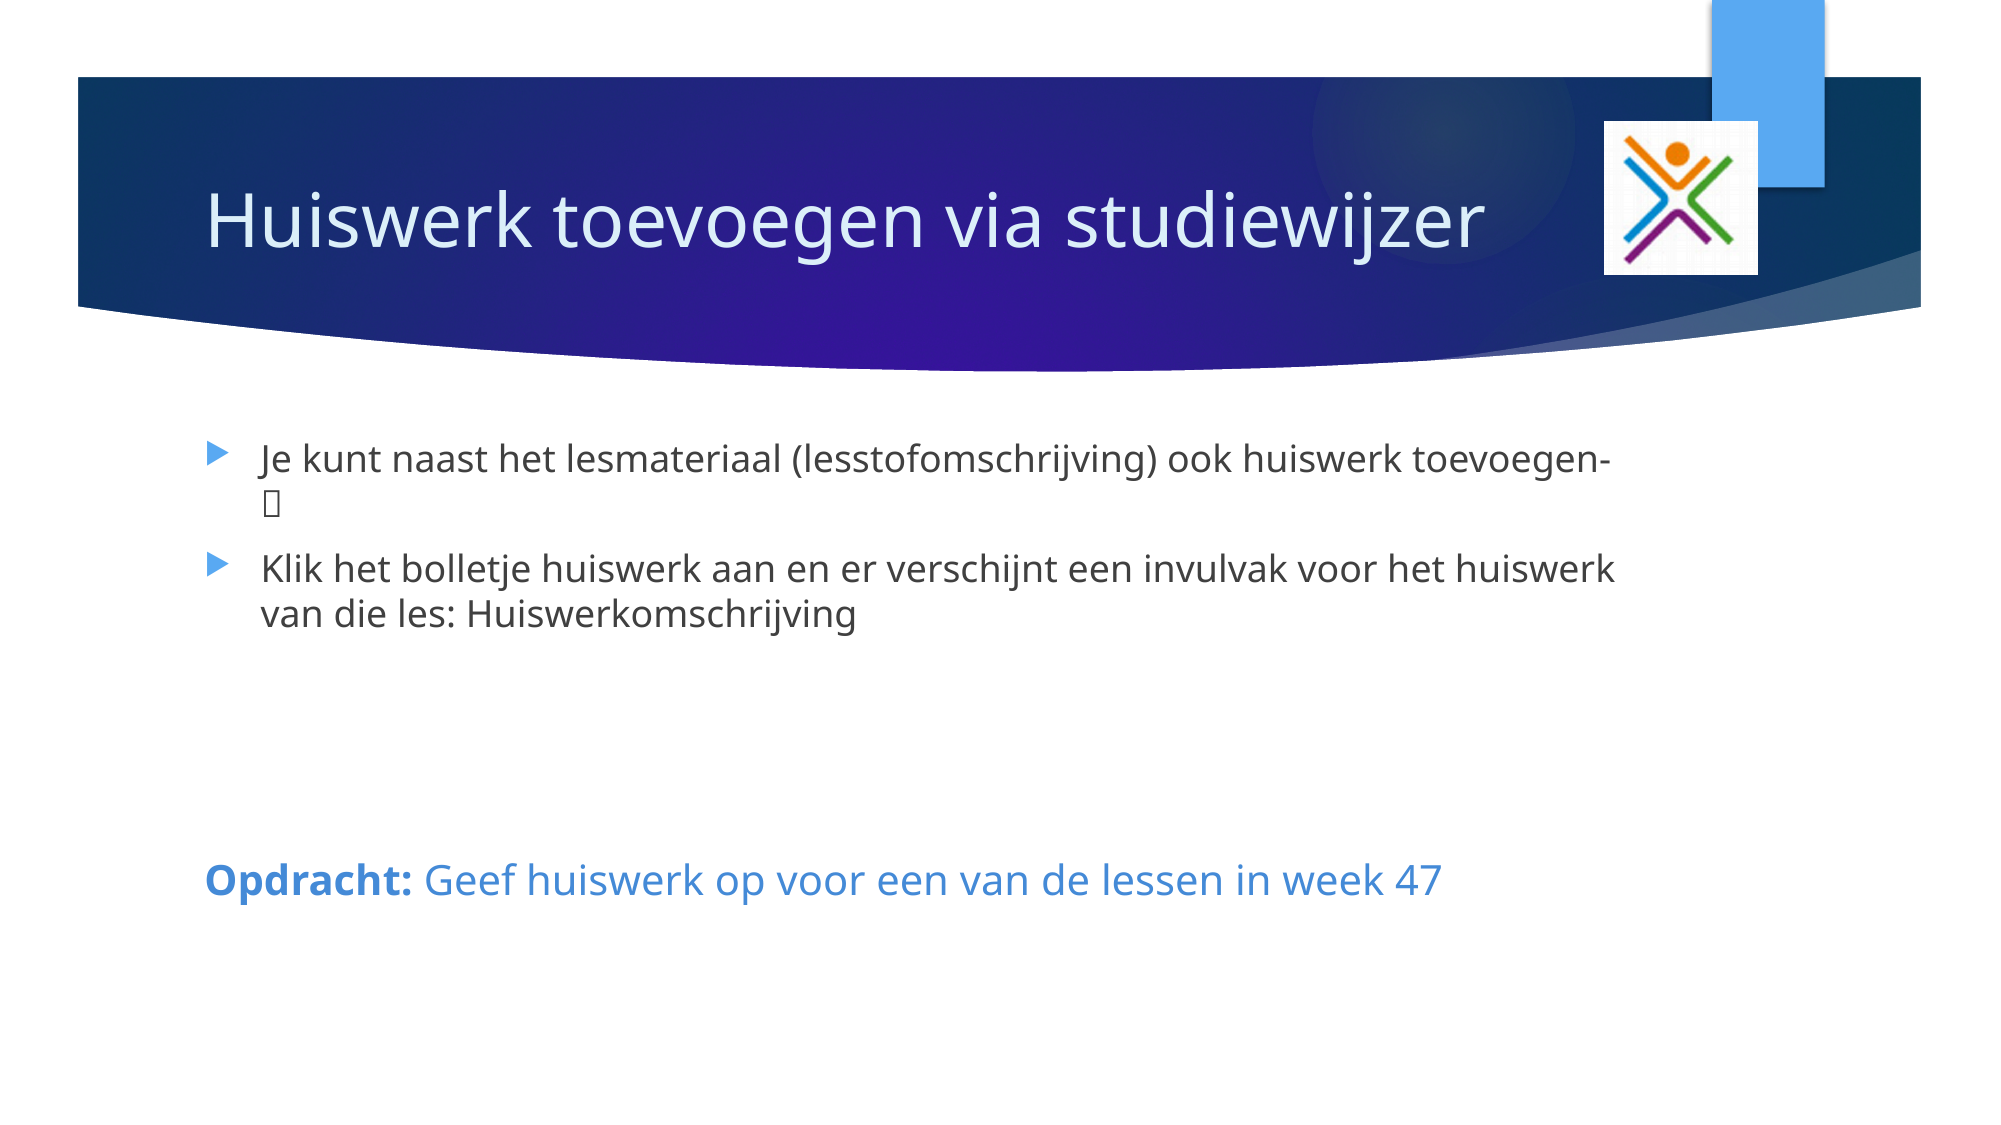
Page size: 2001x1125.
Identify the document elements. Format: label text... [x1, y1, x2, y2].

title Huiswerk toevoegen via studiewijzer [189, 159, 1598, 276]
picture [1604, 121, 1759, 276]
list Je kunt naast het lesmateriaal (lesstofomschrijving) ook huiswerk toevoegen- Klik het bolletje huiswerk aan en er verschijnt een invulvak voor het huiswerk van die les: Huiswerkomschrijving Opdracht: Geef huiswerk op voor een van de lessen in week 47 [189, 427, 1638, 988]
